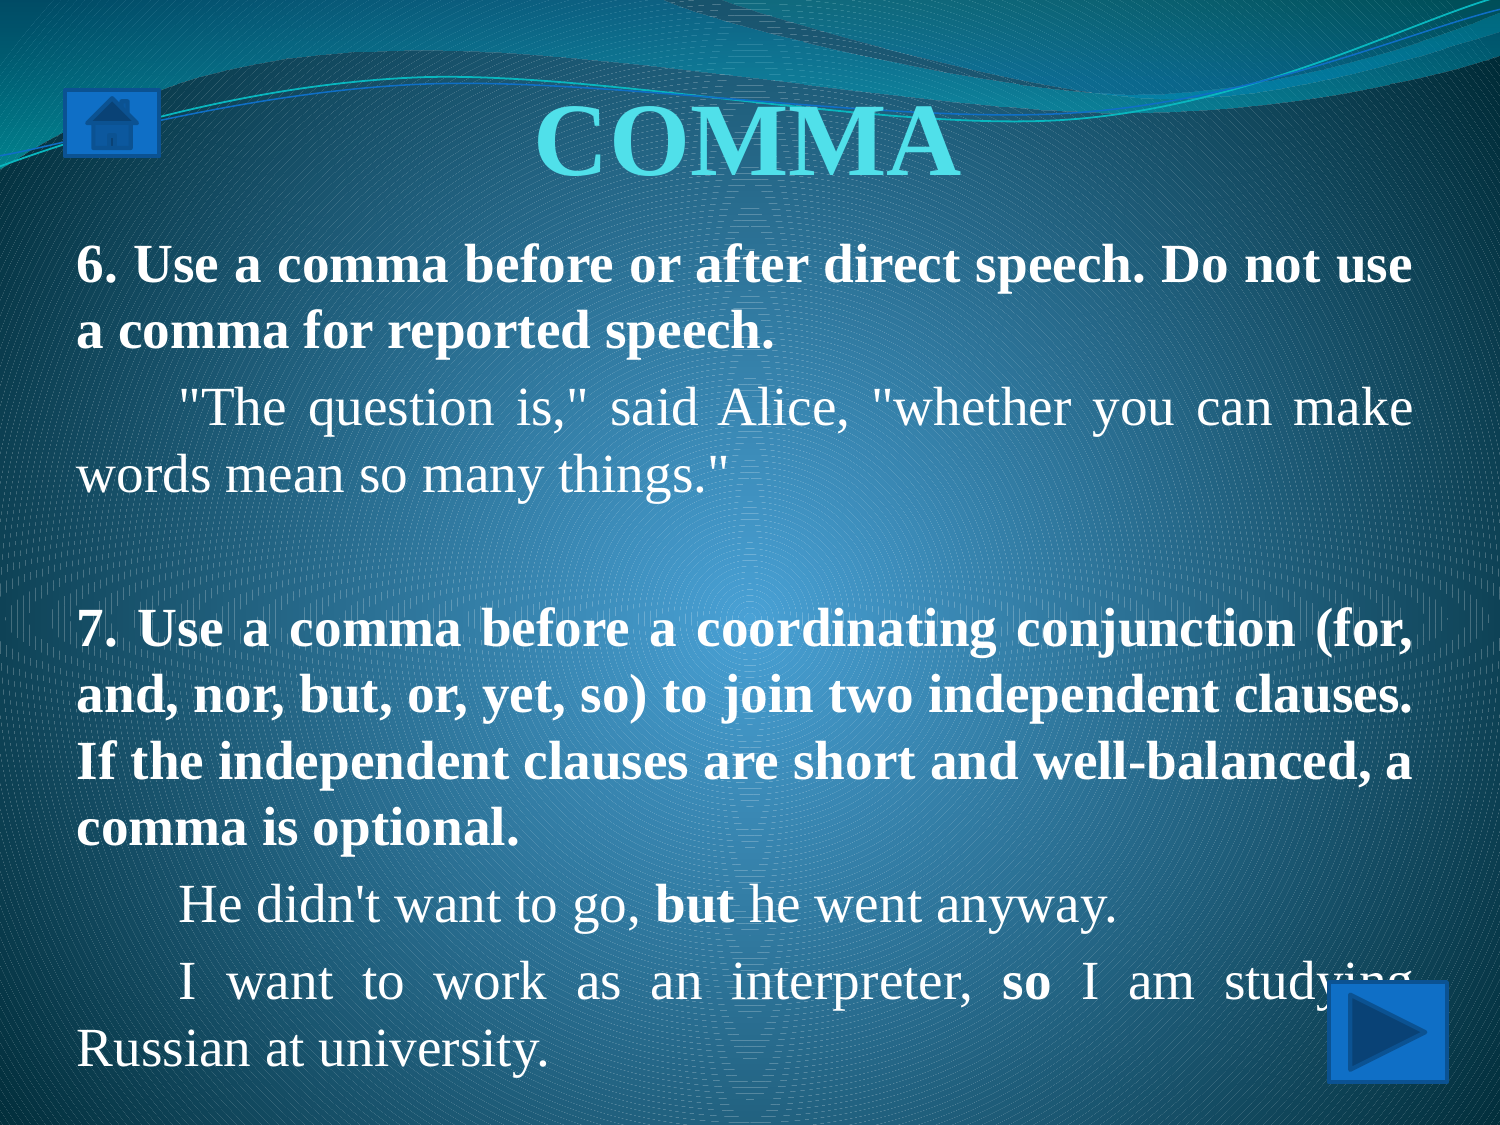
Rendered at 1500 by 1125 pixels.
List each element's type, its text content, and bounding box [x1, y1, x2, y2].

subtitle 6. Use a comma before or after direct speech. Do not use a comma for reported speech. "The question is," said Alice, "whether you can make words mean so many things." 7. Use a comma before a coordinating conjunction (for, and, nor, but, or, yet, so) to join two independent clauses. If the independent clauses are short and well-balanced, a comma is optional. He didn't want to go, but he went anyway. I want to work as an interpreter, so I am studying Russian at university. [76, 149, 1424, 1094]
text_box [1327, 980, 1449, 1084]
title COMMA [112, 0, 1388, 149]
text_box [63, 88, 161, 158]
